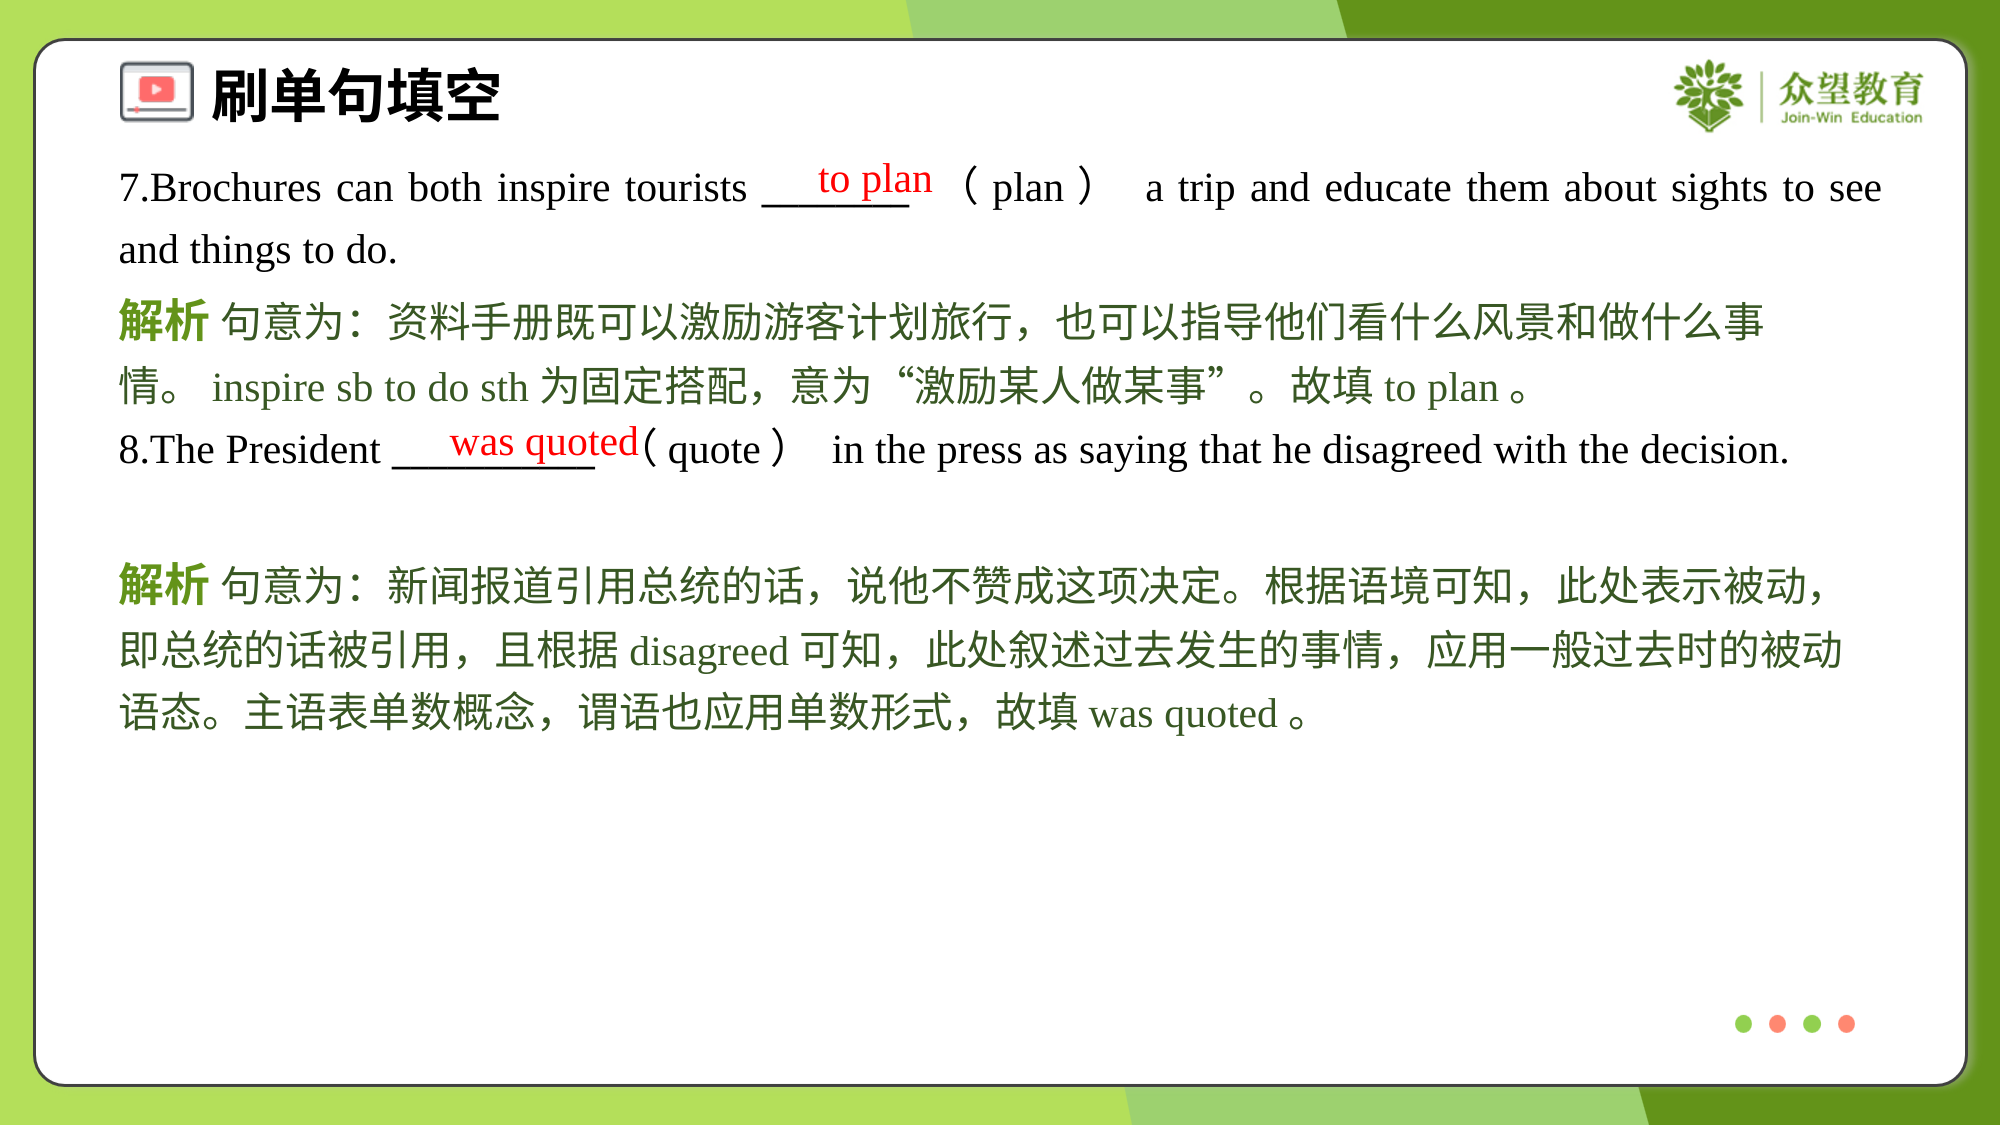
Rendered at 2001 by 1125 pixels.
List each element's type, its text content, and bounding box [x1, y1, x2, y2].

text_box to plan [808, 138, 943, 196]
text_box 解析 句意为：新闻报道引用总统的话，说他不赞成这项决定。根据语境可知，此处表示被动，即总统的话被引用，且根据disagreed可知，此处叙述过去发生的事情，应用一般过去时的被动语态。主语表单数概念，谓语也应用单数形式，故填was quoted。 [118, 542, 1883, 731]
picture [0, 0, 2000, 1125]
text_box 解析 句意为：资料手册既可以激励游客计划旅行，也可以指导他们看什么风景和做什么事情。inspire sb to do sth为固定搭配，意为“激励某人做某事”。故填to plan。 [118, 278, 1883, 404]
text_box 7.Brochures can both inspire tourists ________ （plan） a trip and educate them about sights to see and things to do. [118, 146, 1883, 267]
text_box was quoted [440, 401, 649, 459]
text_box 8.The President ___________ （quote） in the press as saying that he disagreed with the decision. [118, 409, 1883, 530]
